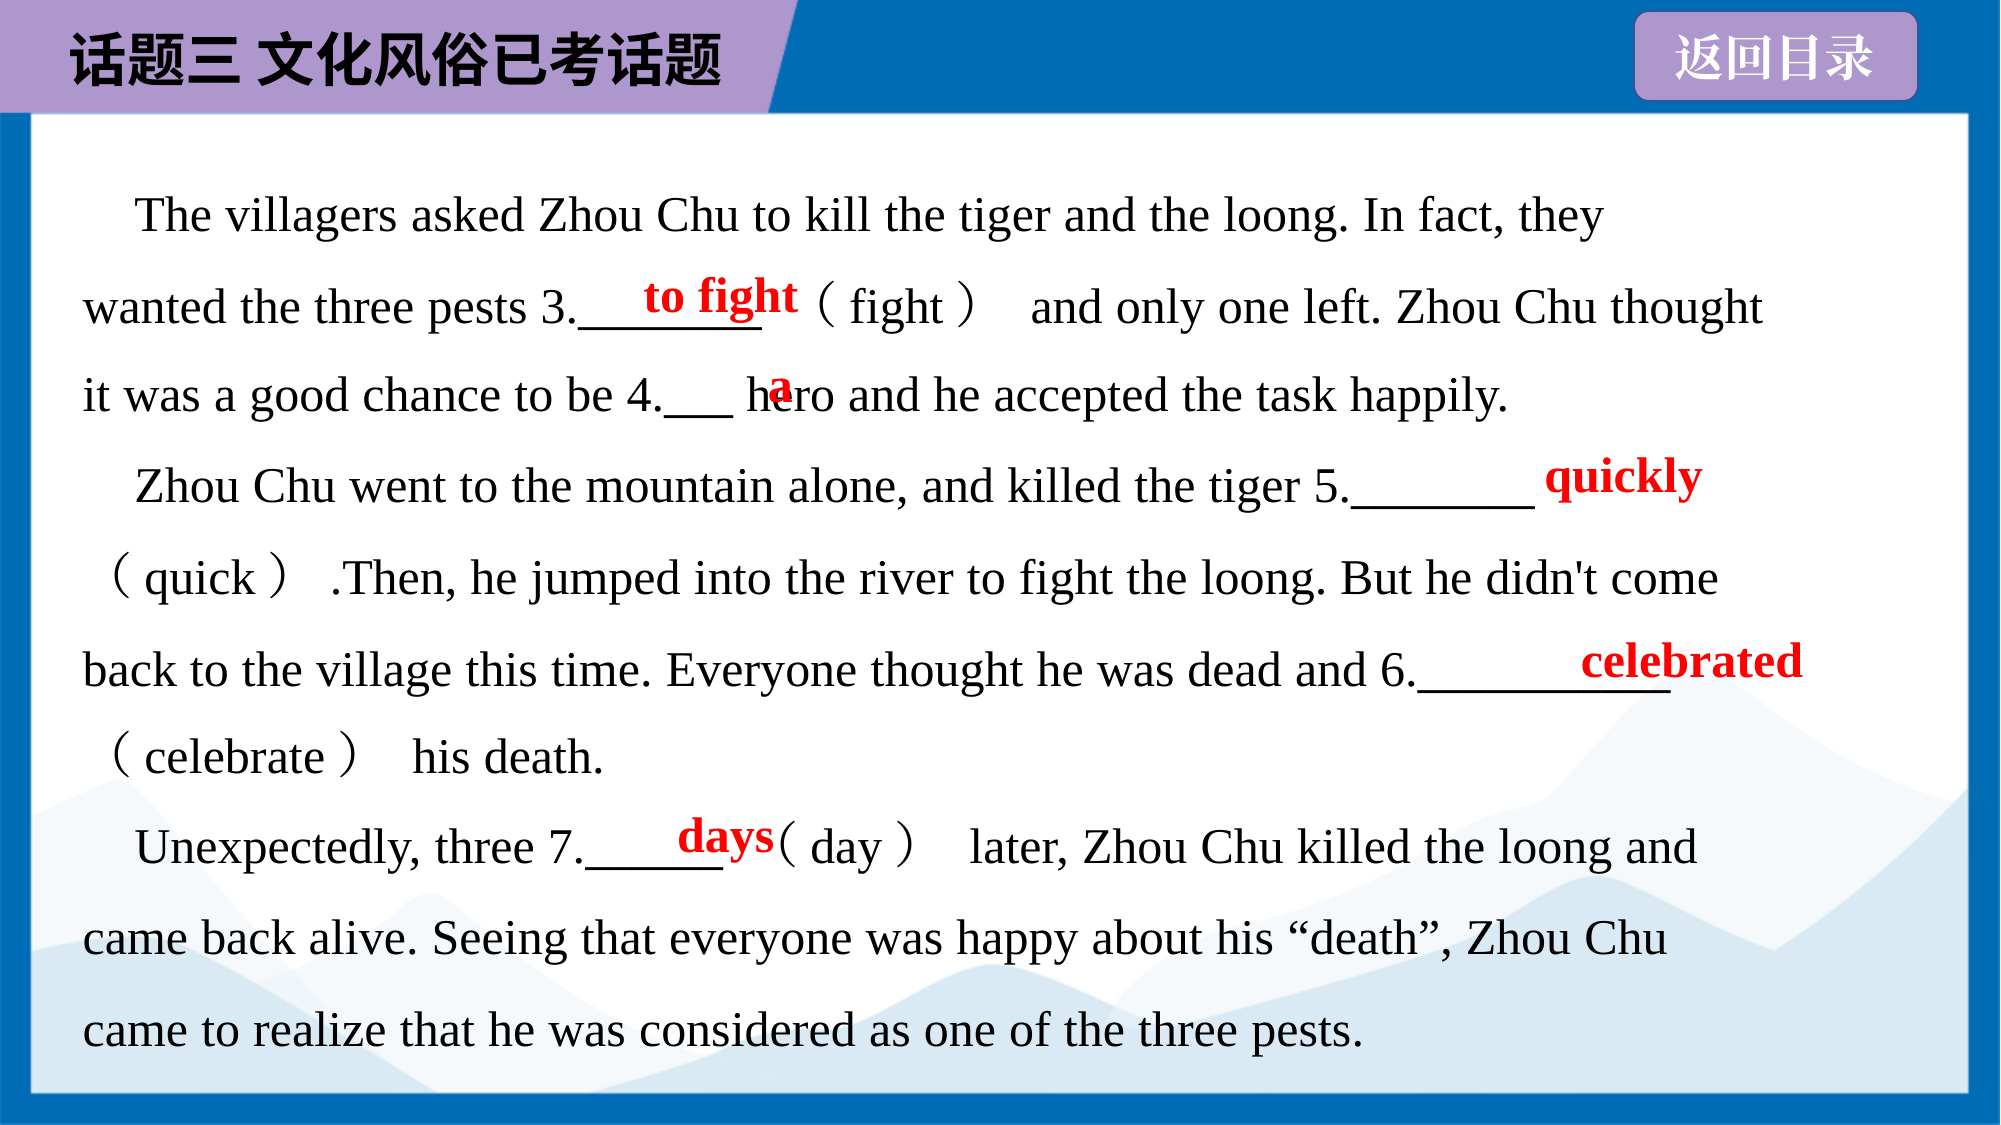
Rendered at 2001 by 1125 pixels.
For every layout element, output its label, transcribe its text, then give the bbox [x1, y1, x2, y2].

text_box Zhou Chu went to the mountain alone, and killed the tiger 5.________ （quick）.Then, he jumped into the river to fight the loong. But he didn't come back to the village this time. Everyone thought he was dead and 6.___________ （celebrate） his death. [82, 421, 1917, 774]
text_box to fight [619, 235, 823, 313]
text_box The villagers asked Zhou Chu to kill the tiger and the loong. In fact, they wanted the three pests 3.________ （fight） and only one left. Zhou Chu thought it was a good chance to be 4.___ hero and he accepted the task happily. [82, 150, 1917, 412]
picture [0, 0, 2000, 1125]
text_box a [749, 325, 811, 404]
text_box celebrated [1563, 599, 1822, 679]
text_box days [658, 774, 793, 854]
text_box quickly [1526, 414, 1721, 493]
text_box Unexpectedly, three 7.______ （day） later, Zhou Chu killed the loong and came back alive. Seeing that everyone was happy about his “death”, Zhou Chu came to realize that he was considered as one of the three pests. [82, 781, 1917, 1057]
